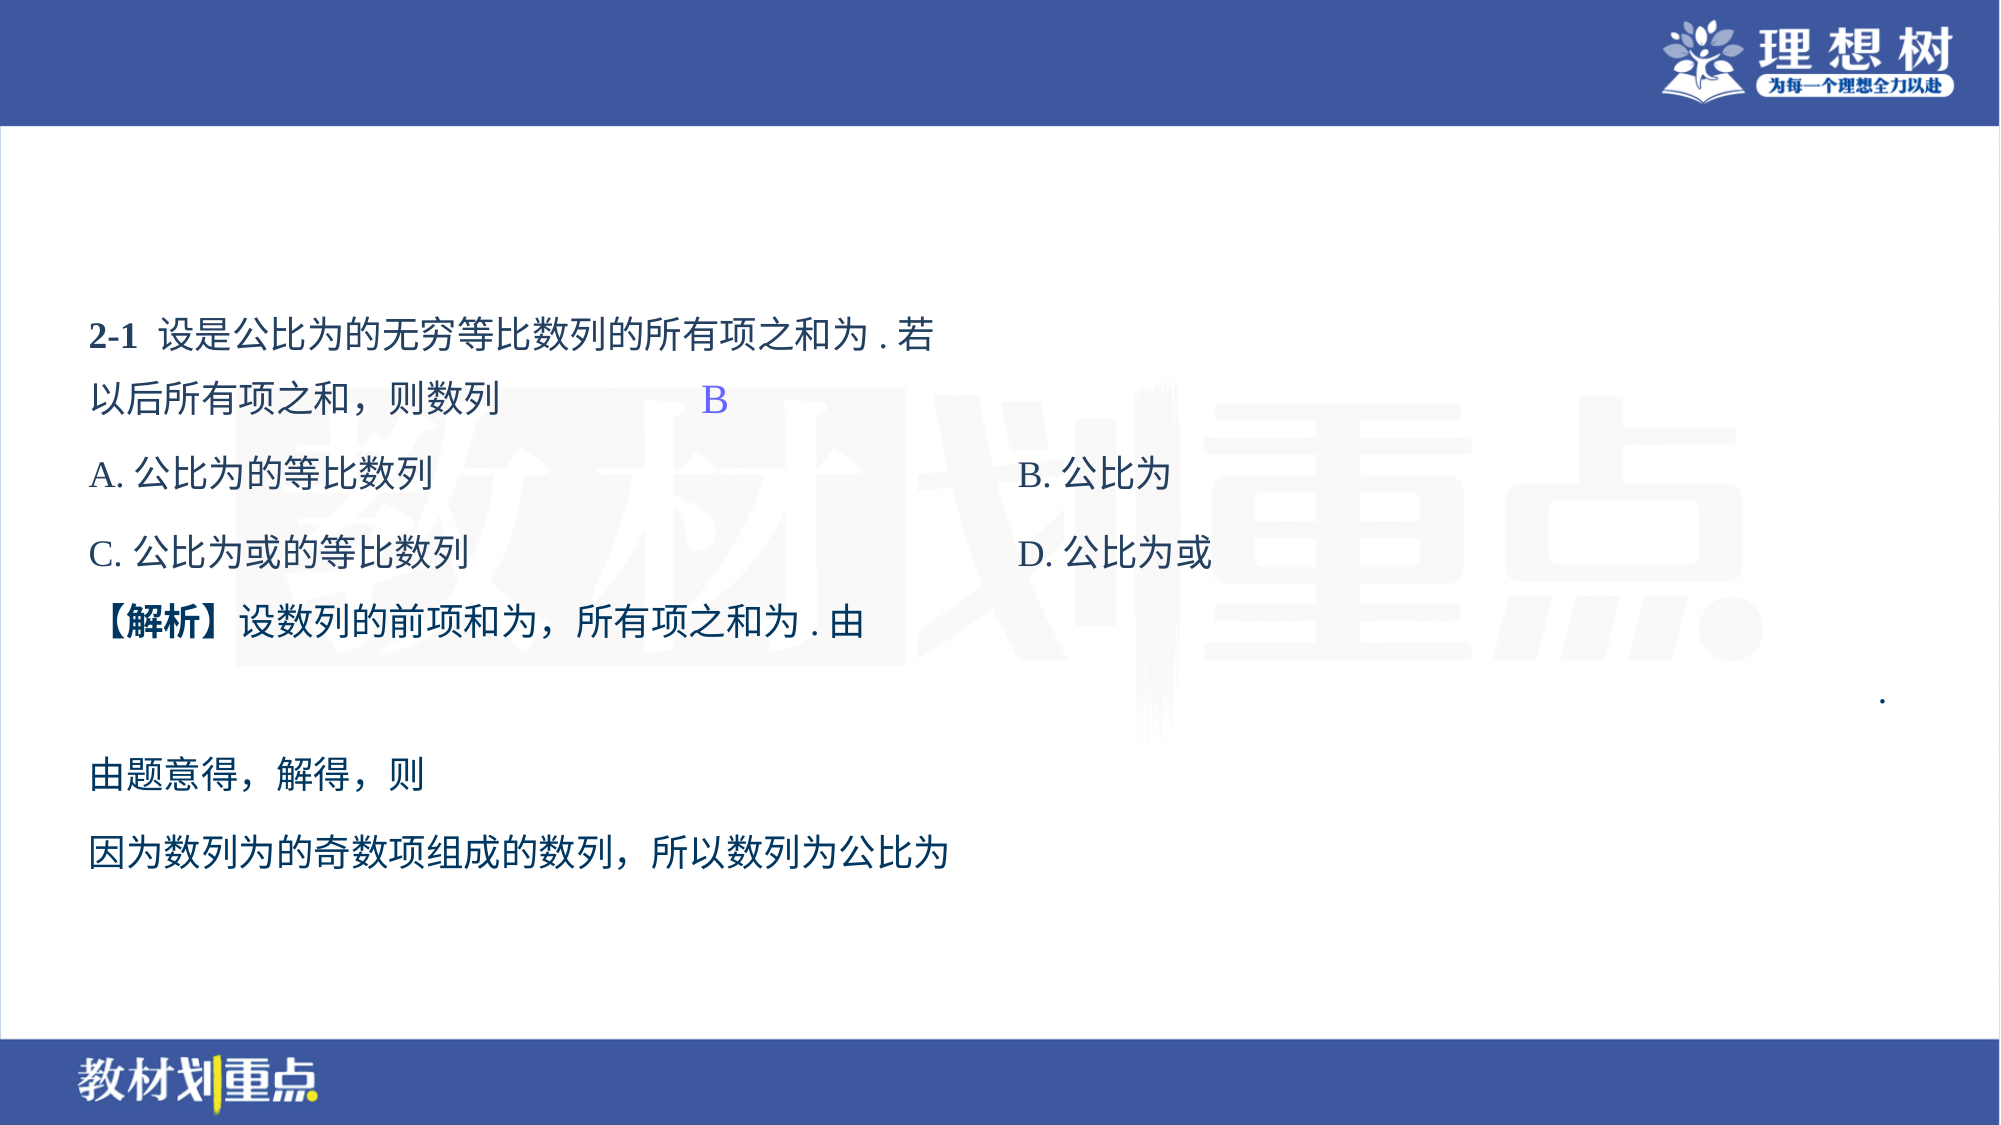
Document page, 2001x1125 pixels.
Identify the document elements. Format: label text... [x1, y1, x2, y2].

picture [0, 0, 2000, 1125]
text_box B [686, 369, 745, 420]
